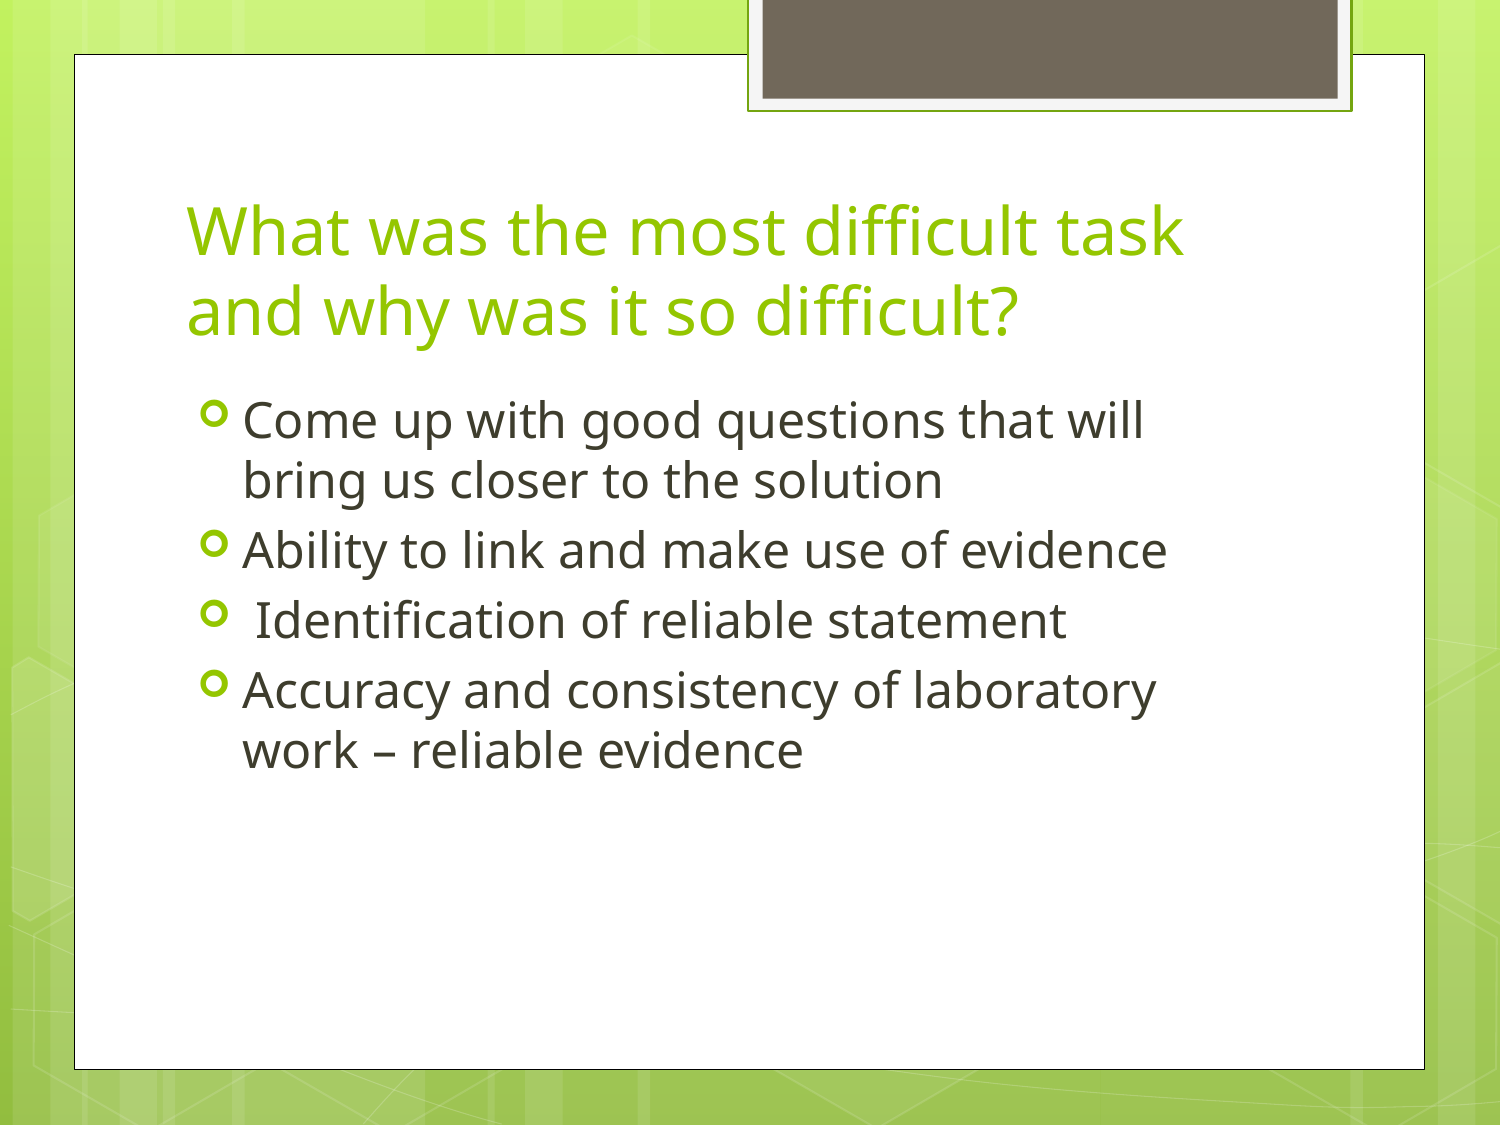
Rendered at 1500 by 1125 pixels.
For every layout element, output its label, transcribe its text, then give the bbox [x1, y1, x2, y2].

title What was the most difficult task and why was it so difficult? [171, 168, 1324, 357]
list Come up with good questions that will bring us closer to the solution Ability to link and make use of evidence Identification of reliable statement Accuracy and consistency of laboratory work – reliable evidence [171, 381, 1283, 957]
